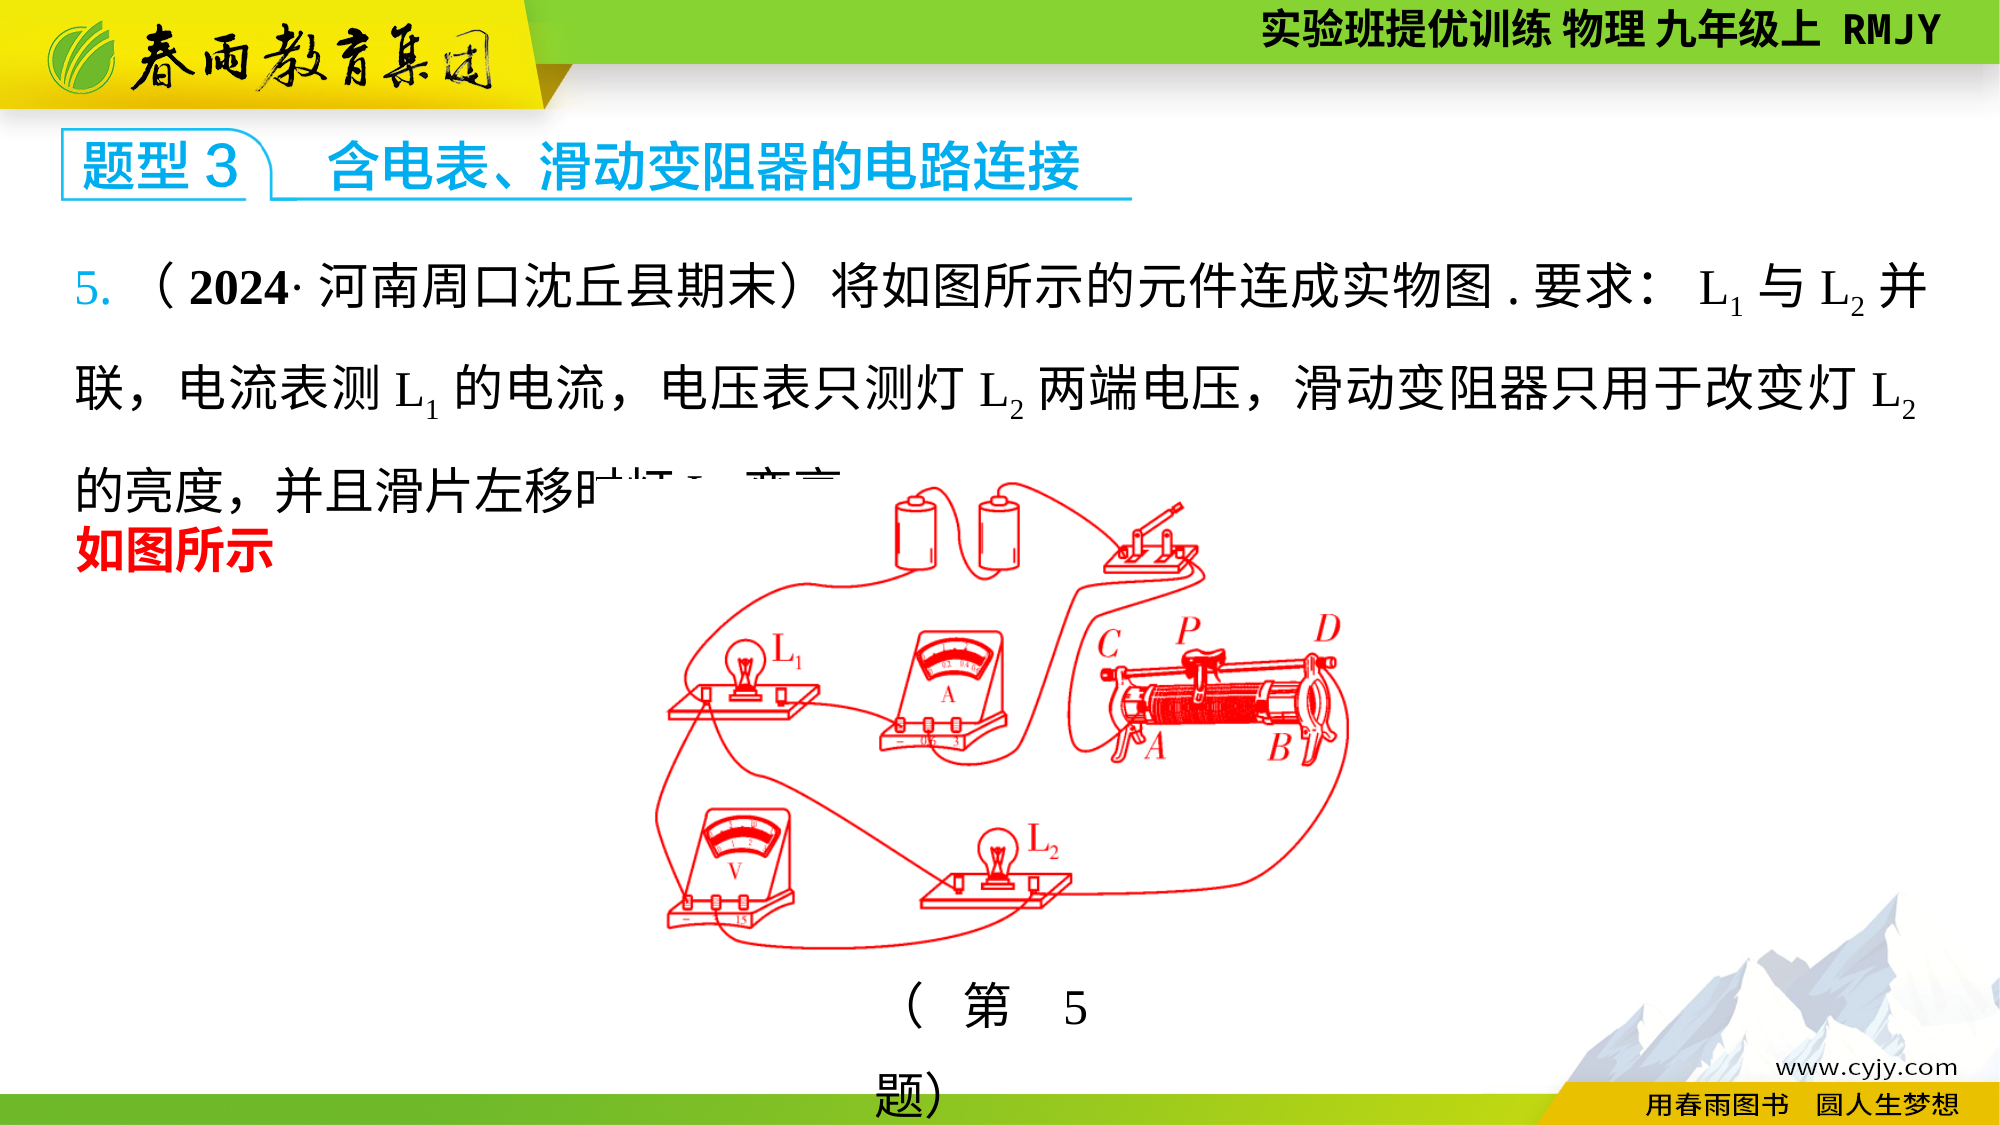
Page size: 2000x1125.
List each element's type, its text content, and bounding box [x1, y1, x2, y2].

picture [0, 0, 2000, 1125]
list 5.（2024·河南周口沈丘县期末）将如图所示的元件连成实物图.要求：L1与L2并联，电流表测L1的电流，电压表只测灯L2两端电压，滑动变阻器只用于改变灯L2的亮度，并且滑片左移时灯L2变亮. [59, 212, 1944, 489]
text_box 如图所示 [60, 481, 291, 586]
text_box （第5题） [860, 962, 1115, 1042]
